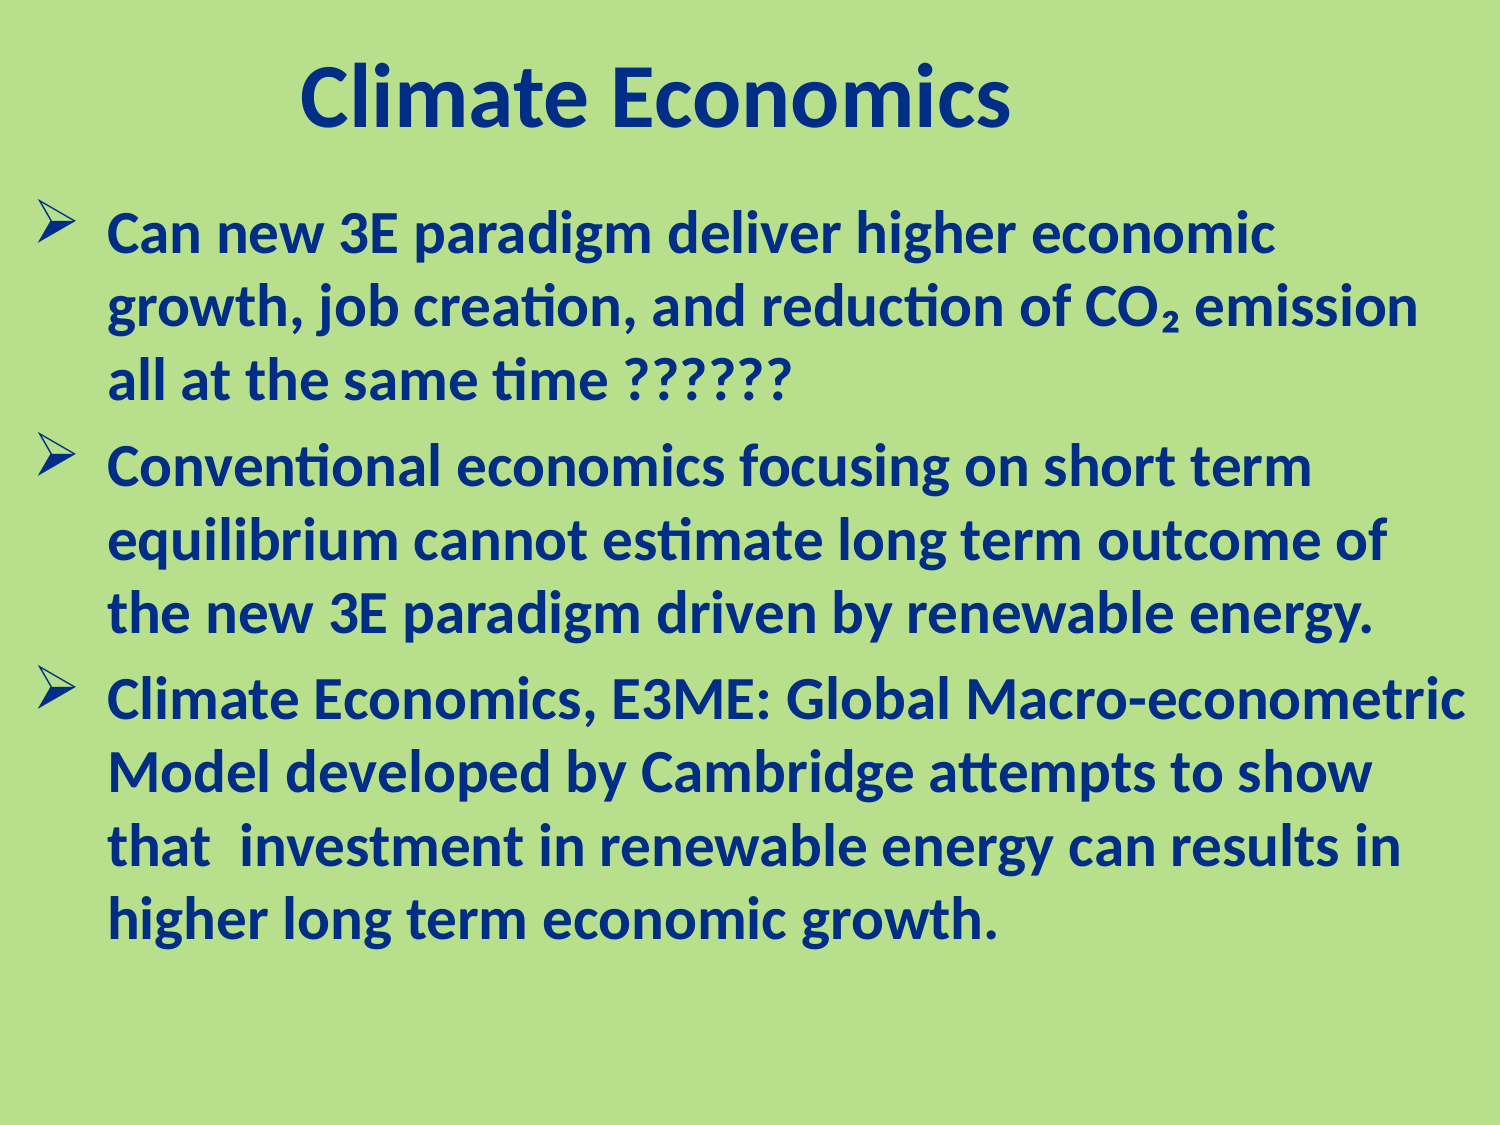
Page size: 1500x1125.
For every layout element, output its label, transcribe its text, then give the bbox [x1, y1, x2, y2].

title Climate Economics [17, 0, 1317, 184]
subtitle Can new 3E paradigm deliver higher economic growth, job creation, and reduction of CO₂ emission all at the same time ?????? Conventional economics focusing on short term equilibrium cannot estimate long term outcome of the new 3E paradigm driven by renewable energy. Climate Economics, E3ME: Global Macro-econometric Model developed by Cambridge attempts to show that investment in renewable energy can results in higher long term economic growth. [17, 184, 1483, 1094]
